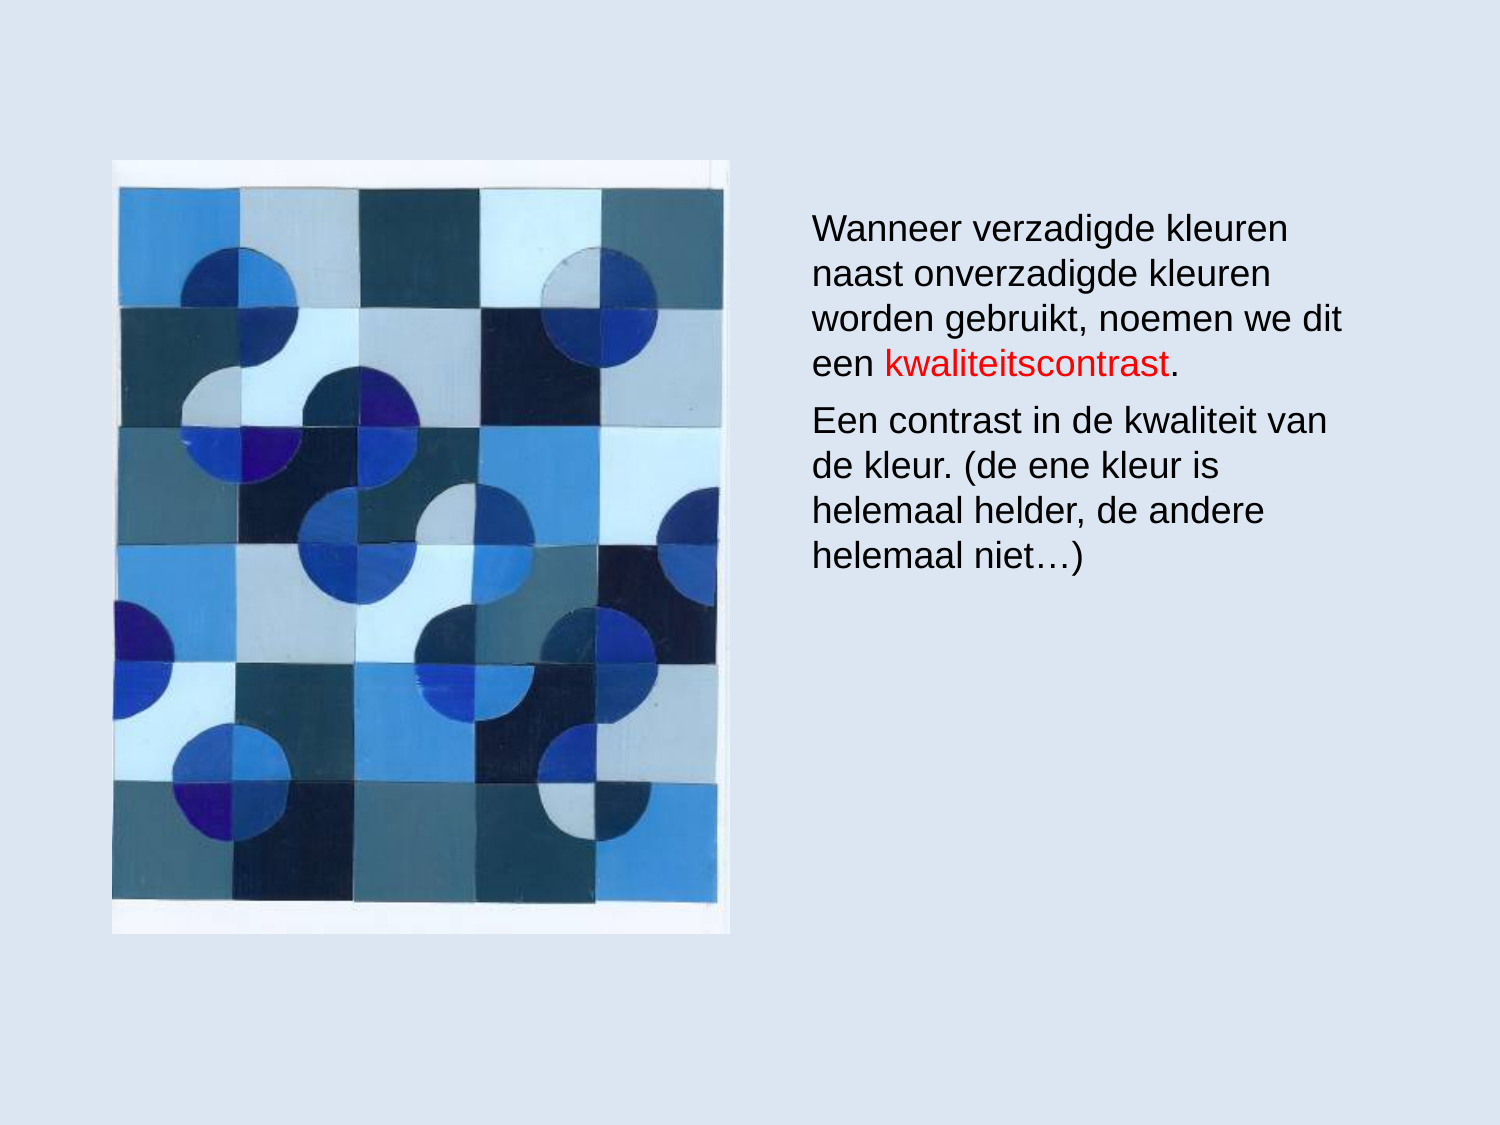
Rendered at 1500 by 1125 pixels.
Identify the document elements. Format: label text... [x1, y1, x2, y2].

text_box Wanneer verzadigde kleuren naast onverzadigde kleuren worden gebruikt, noemen we dit een kwaliteitscontrast. Een contrast in de kwaliteit van de kleur. (de ene kleur is helemaal helder, de andere helemaal niet…) [797, 196, 1376, 584]
picture [111, 160, 730, 934]
